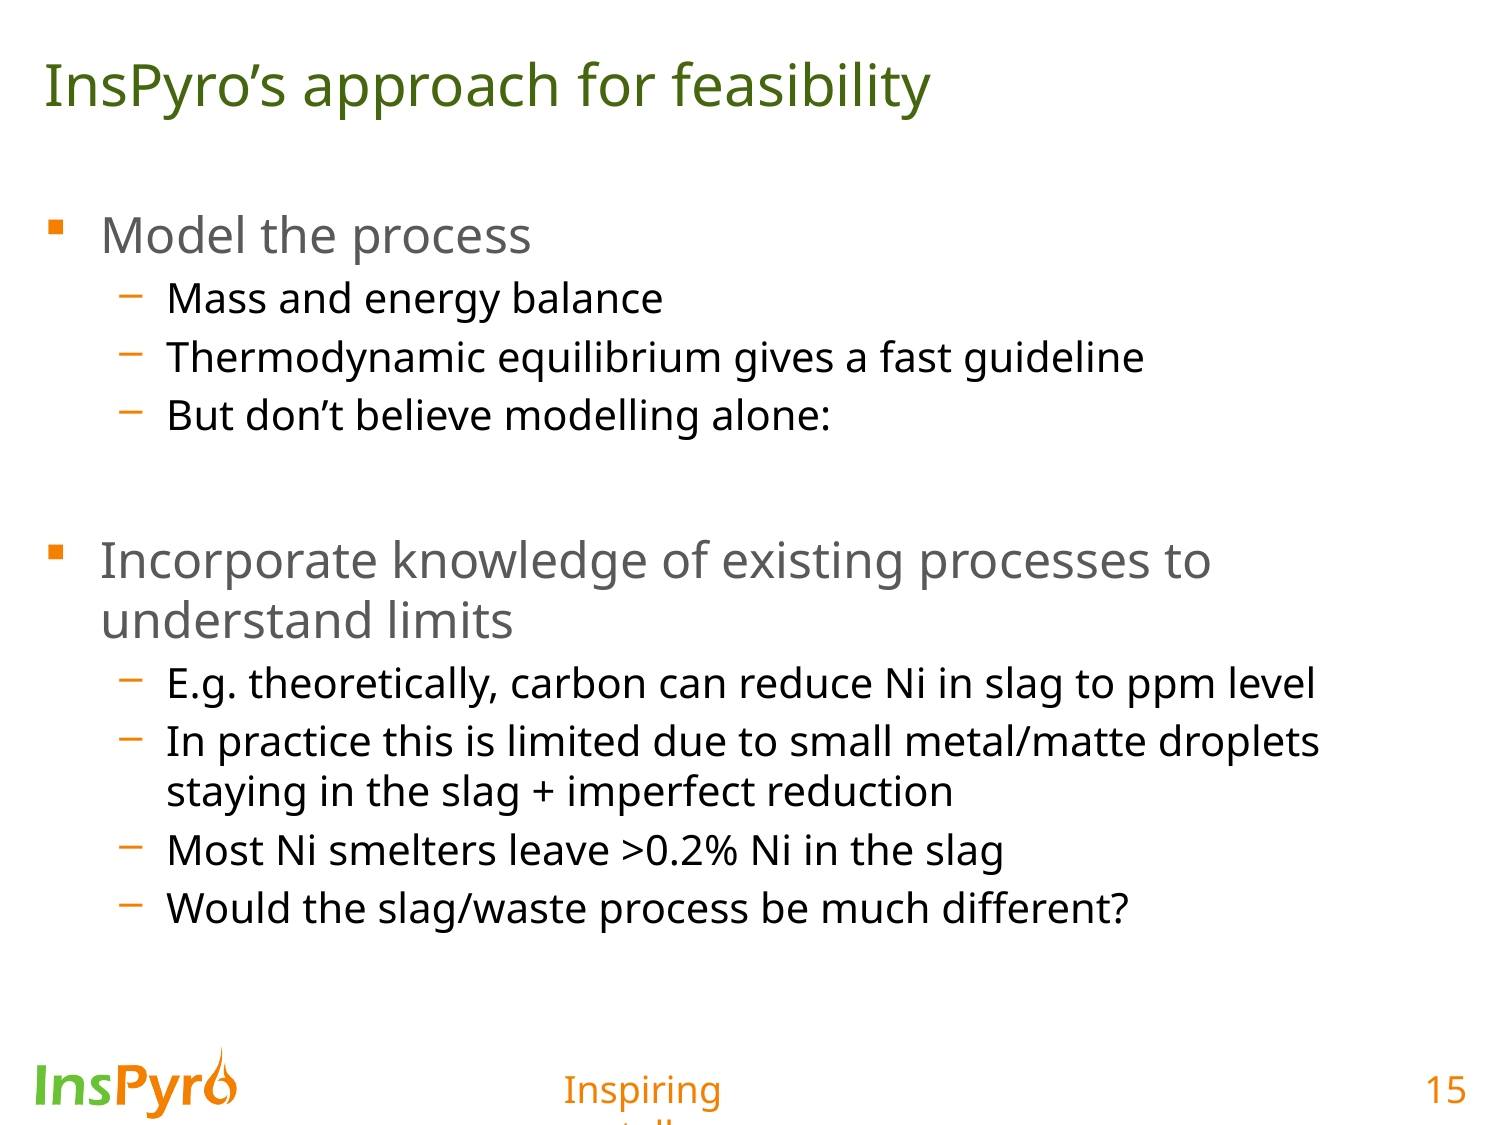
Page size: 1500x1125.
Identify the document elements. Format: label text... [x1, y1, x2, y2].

list Model the process Mass and energy balance Thermodynamic equilibrium gives a fast guideline But don’t believe modelling alone: Incorporate knowledge of existing processes to understand limits E.g. theoretically, carbon can reduce Ni in slag to ppm level In practice this is limited due to small metal/matte droplets staying in the slag + imperfect reduction Most Ni smelters leave >0.2% Ni in the slag Would the slag/waste process be much different? [29, 196, 1471, 965]
title InsPyro’s approach for feasibility [29, 6, 1380, 161]
picture [29, 1039, 243, 1125]
slide_number 15 [1352, 1058, 1483, 1125]
